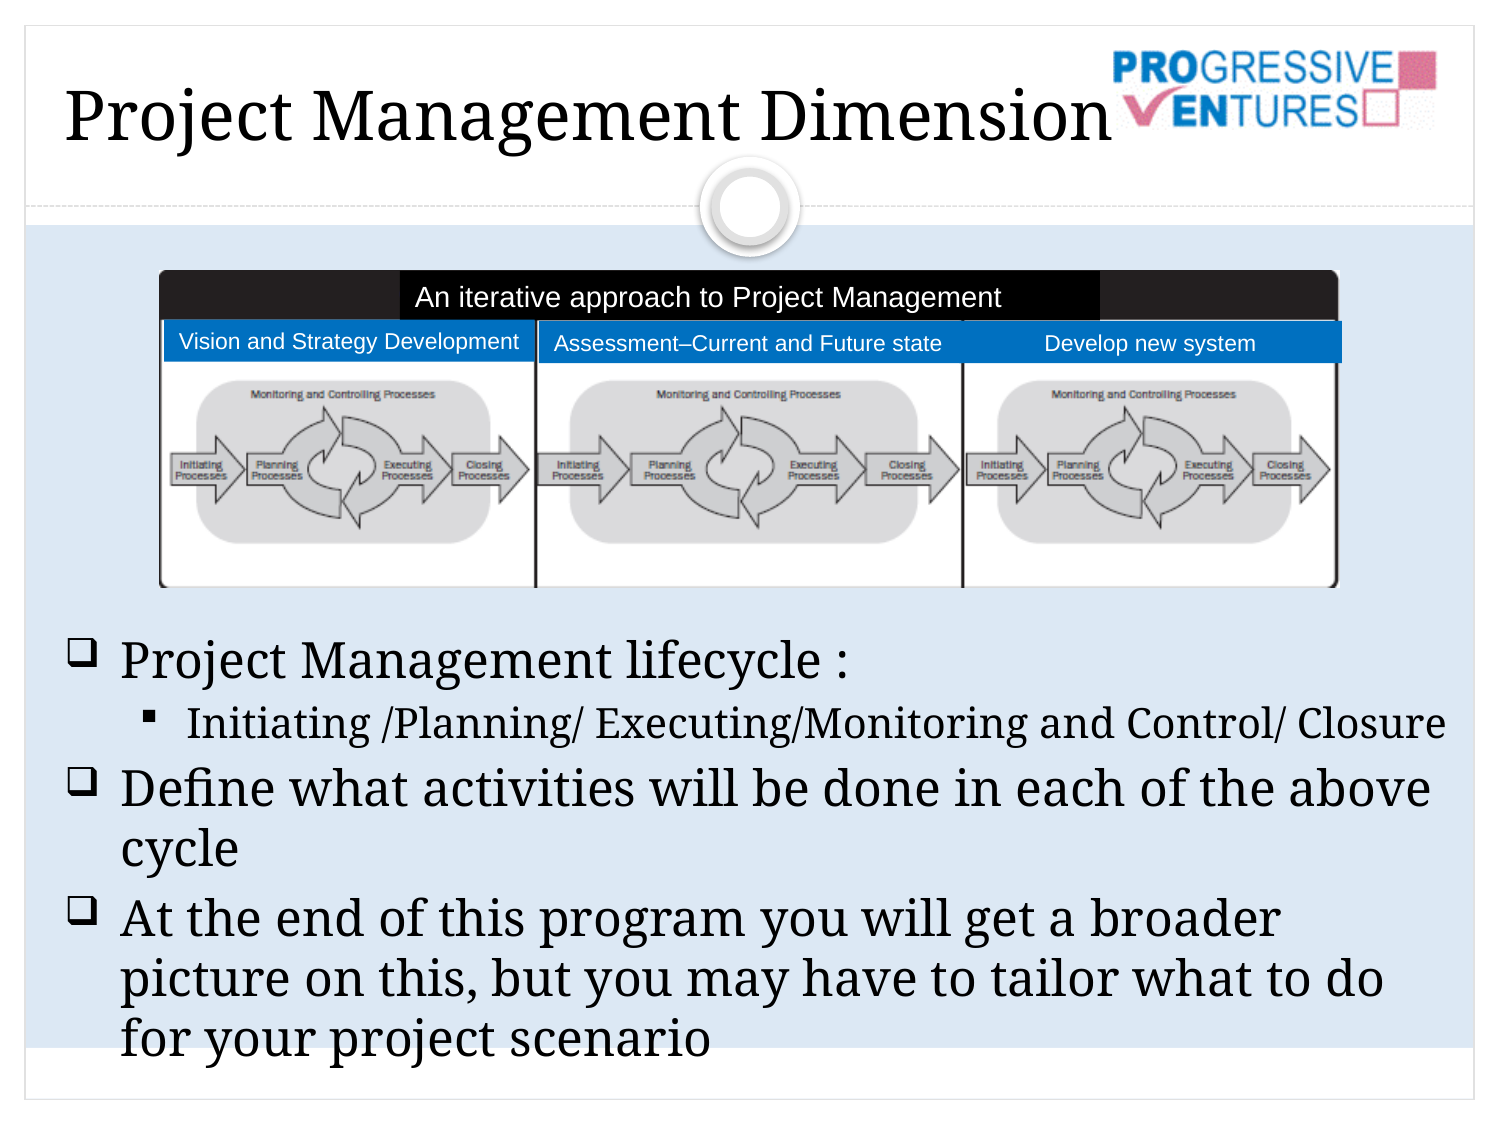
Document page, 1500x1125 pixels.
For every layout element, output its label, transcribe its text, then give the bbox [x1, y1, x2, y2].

list Project Management lifecycle : Initiating /Planning/ Executing/Monitoring and Control/ Closure Define what activities will be done in each of the above cycle At the end of this program you will get a broader picture on this, but you may have to tailor what to do for your project scenario [49, 620, 1476, 1088]
title Project Management Dimension [49, 37, 1450, 163]
picture [159, 270, 1340, 588]
